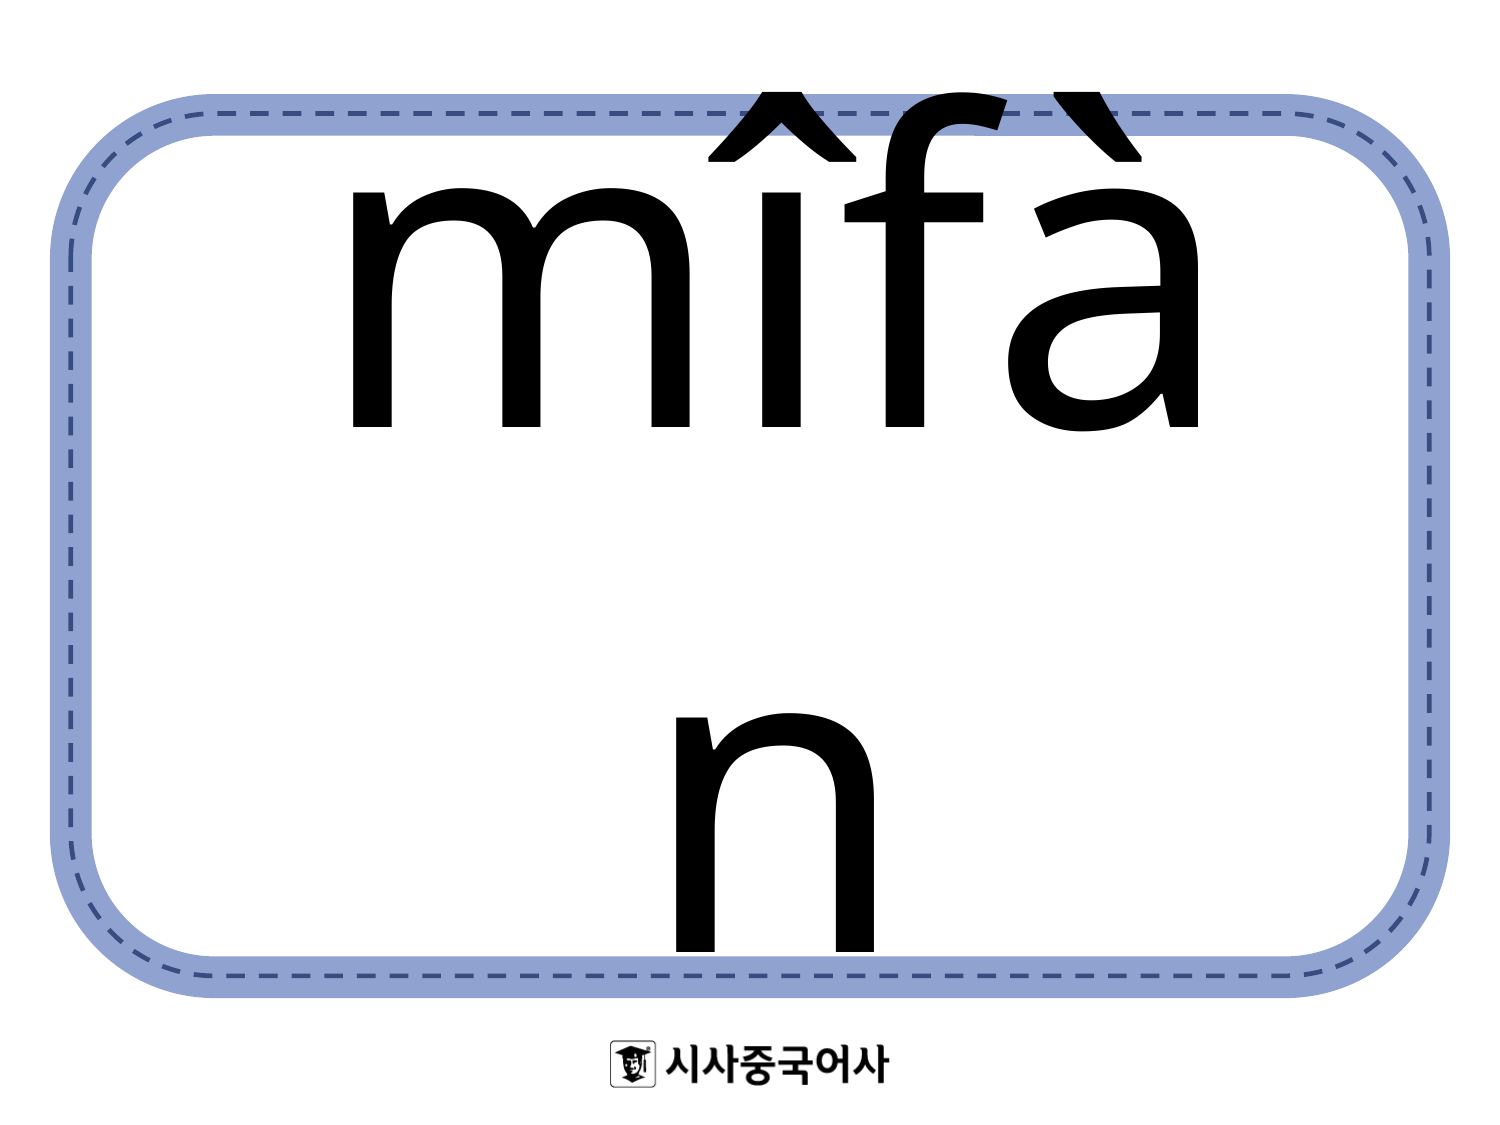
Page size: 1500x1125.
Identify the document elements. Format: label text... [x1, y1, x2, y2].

text_box mîfàn [171, 183, 1380, 846]
picture [602, 1034, 898, 1094]
